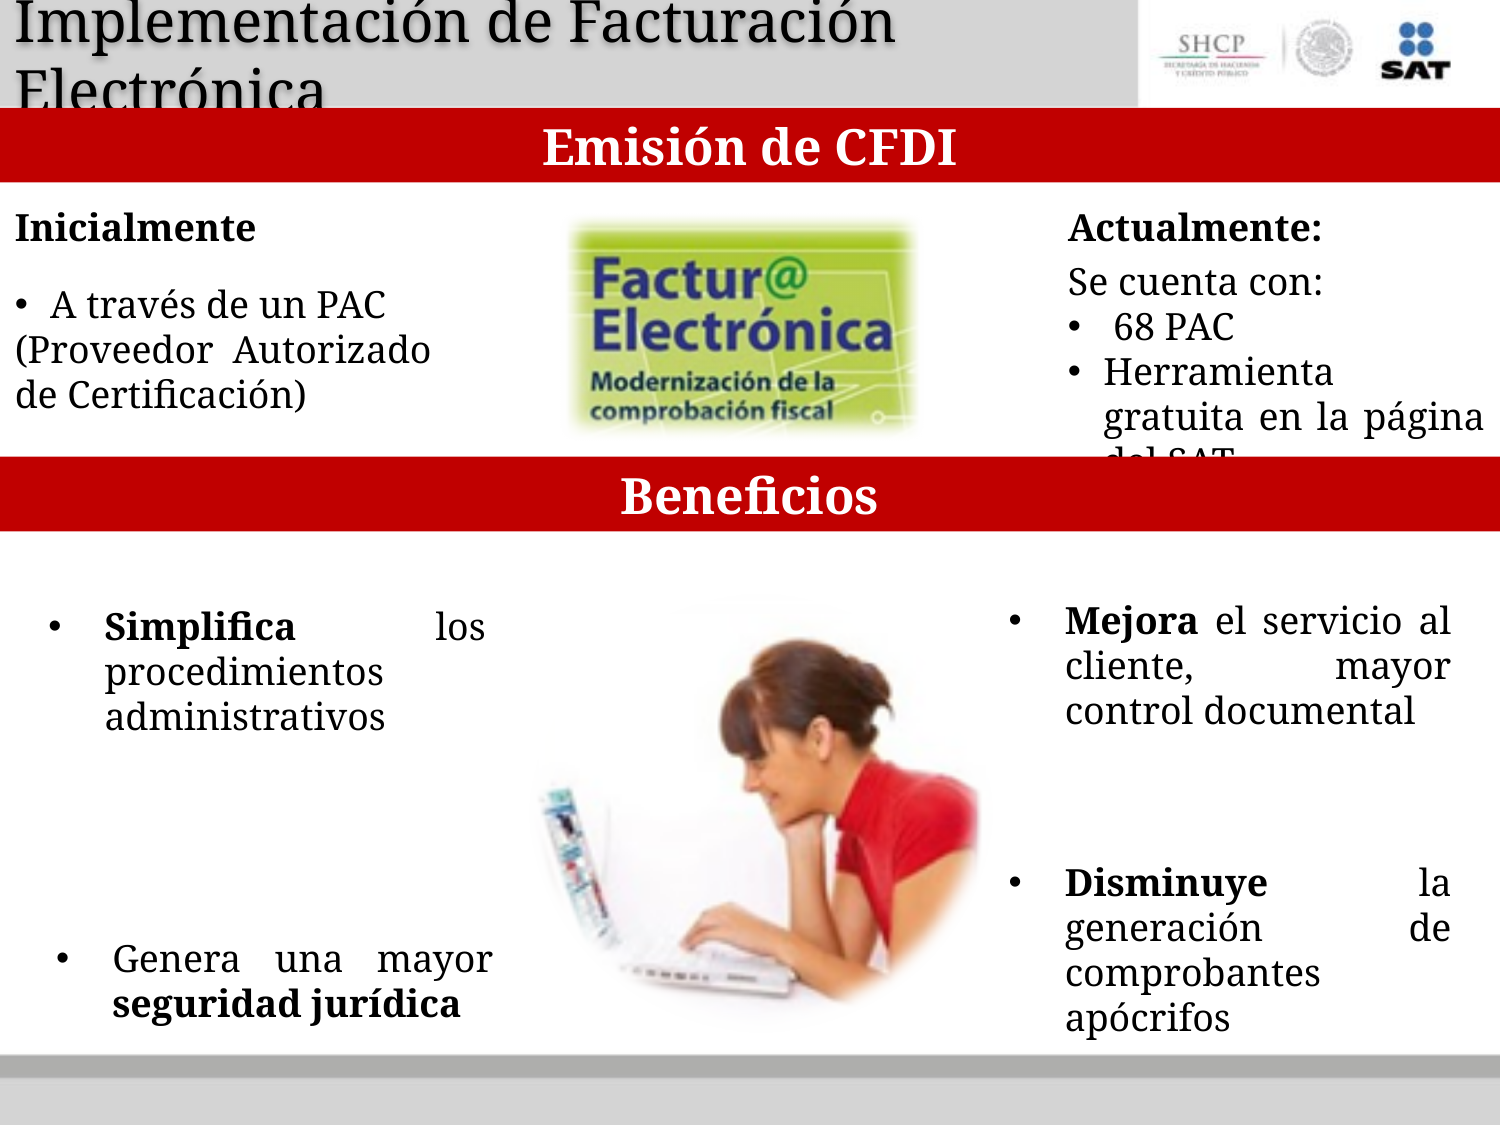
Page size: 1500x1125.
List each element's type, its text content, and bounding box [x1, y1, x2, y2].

text_box Beneficios [0, 456, 1500, 532]
text_box Genera una mayor seguridad jurídica [41, 927, 509, 1032]
text_box Implementación de Facturación Electrónica [0, 0, 1176, 107]
text_box Inicialmente [0, 196, 447, 257]
picture [1176, 0, 1500, 107]
text_box A través de un PAC (Proveedor Autorizado de Certificación) [0, 273, 447, 424]
picture [0, 532, 1500, 1125]
text_box Actualmente: [1053, 196, 1500, 250]
text_box Disminuye la generación de comprobantes apócrifos [993, 852, 1467, 1047]
text_box Emisión de CFDI [0, 107, 1500, 183]
picture [0, 183, 1500, 456]
text_box Simplifica los procedimientos administrativos [33, 595, 501, 746]
text_box Se cuenta con: 68 PAC Herramienta gratuita en la página del SAT [1053, 250, 1500, 456]
text_box Mejora el servicio al cliente, mayor control documental [993, 589, 1467, 739]
